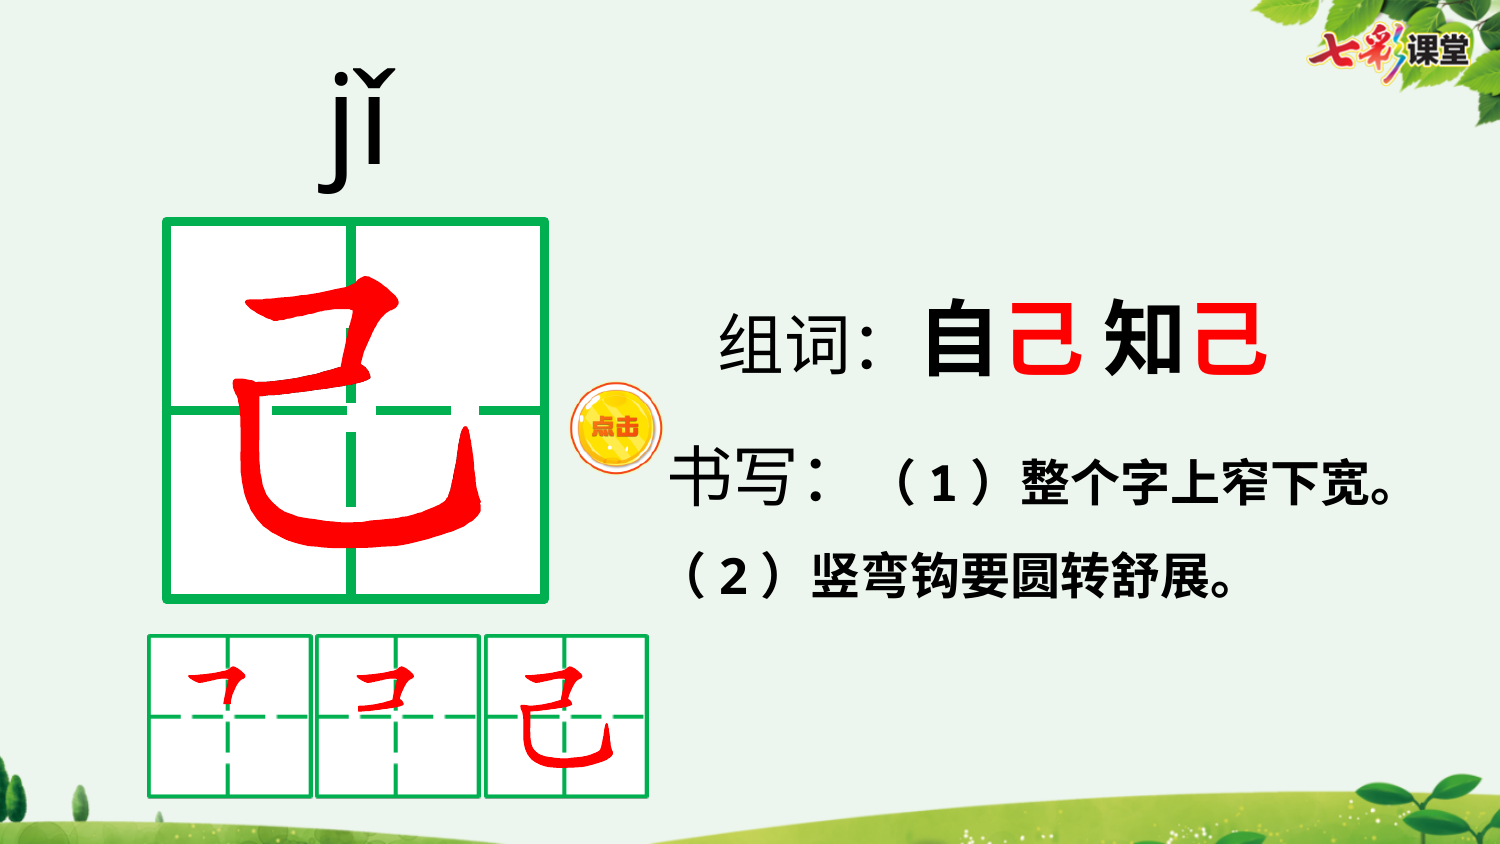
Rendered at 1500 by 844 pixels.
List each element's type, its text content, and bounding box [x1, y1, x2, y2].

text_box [166, 221, 548, 604]
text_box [147, 634, 650, 801]
text_box jǐ [88, 32, 628, 197]
text_box 组词：自己 知己 [702, 248, 1436, 394]
text_box 书写：（1）整个字上窄下宽。 （2）竖弯钩要圆转舒展。 [584, 386, 1447, 612]
picture [0, 0, 1500, 844]
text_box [233, 277, 480, 547]
